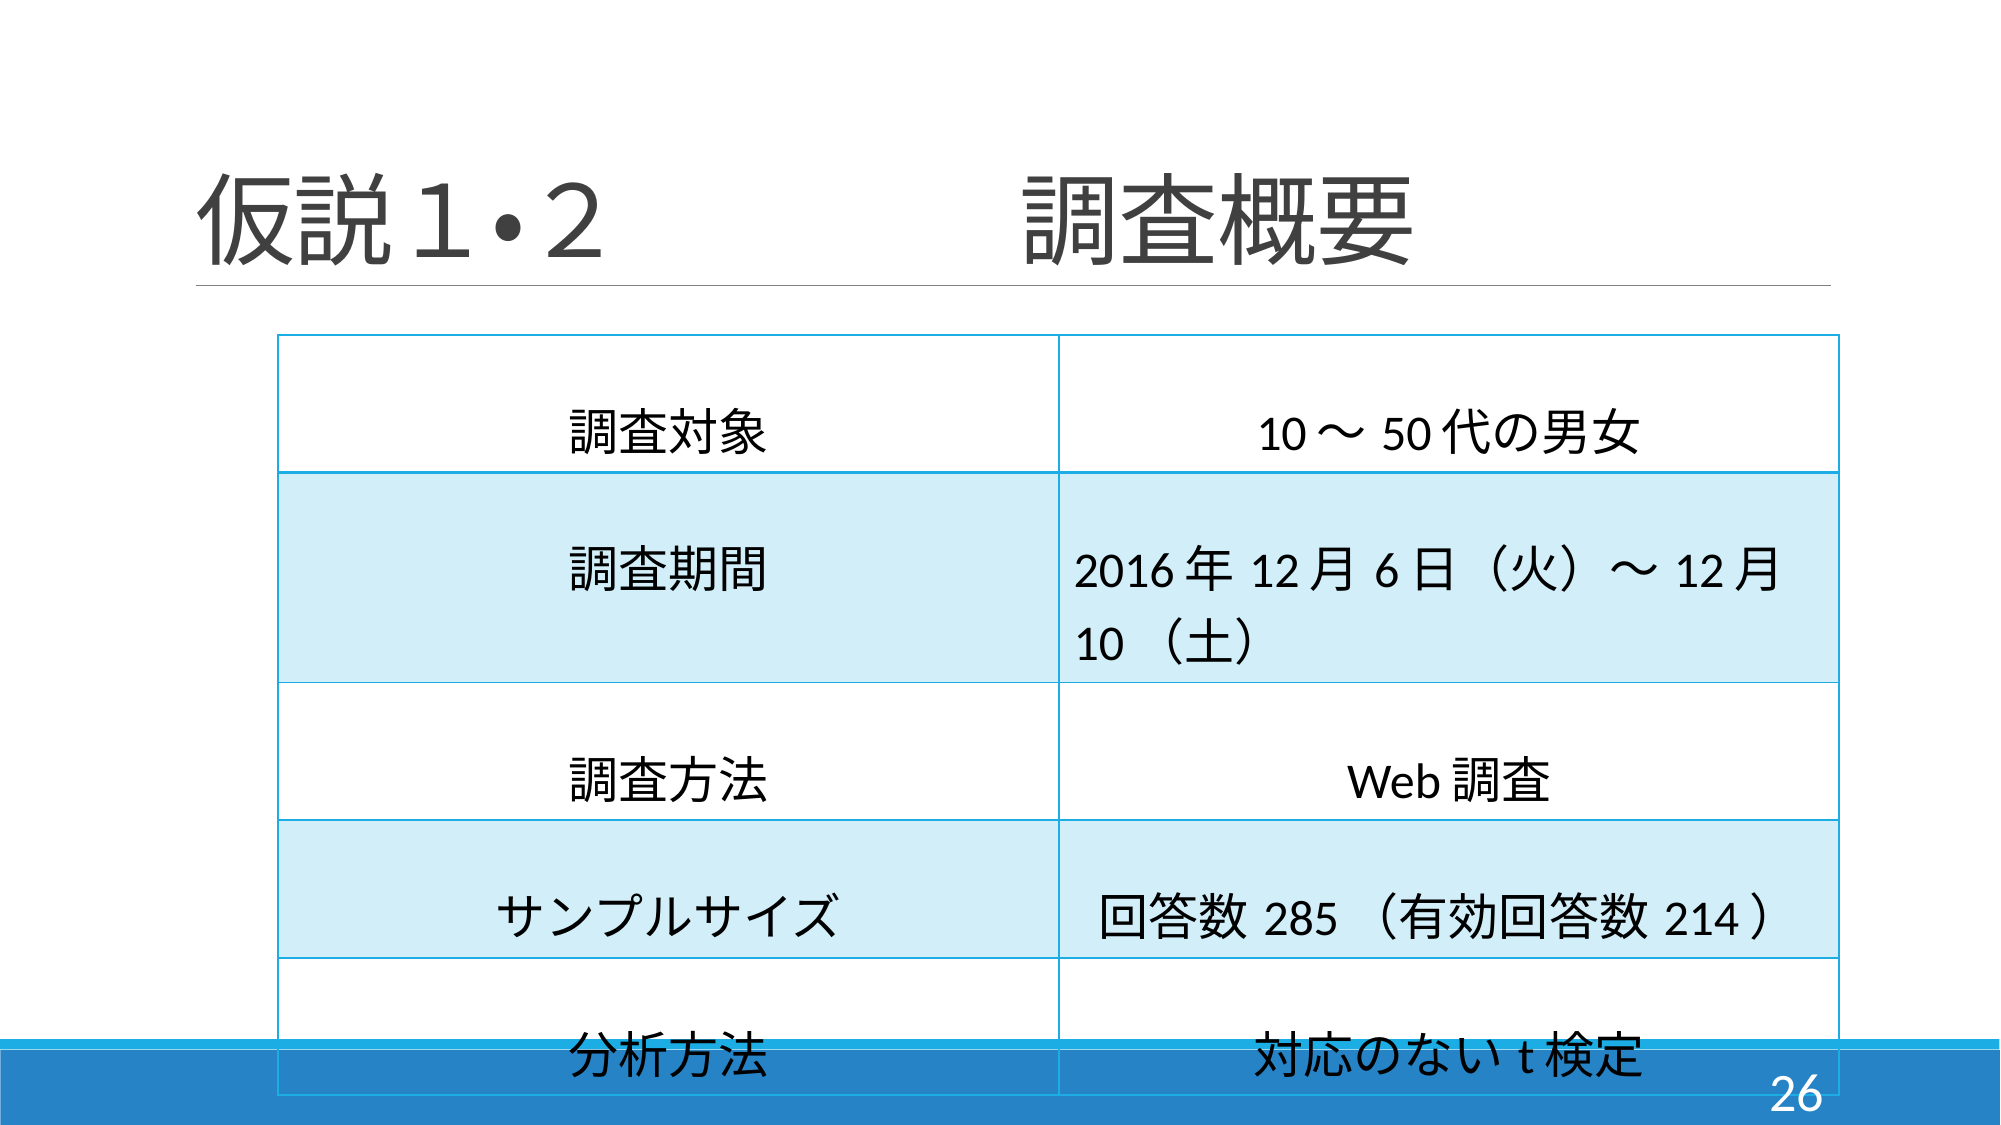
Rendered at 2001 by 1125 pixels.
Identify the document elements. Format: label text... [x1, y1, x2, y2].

table_cell 対応のないt検定 [1060, 959, 1838, 1094]
table_cell 分析方法 [279, 959, 1058, 1094]
table_cell サンプルサイズ [279, 821, 1058, 957]
table_header 10〜50代の男女 [1060, 336, 1838, 471]
table_header 調査対象 [279, 336, 1058, 471]
table_cell 回答数285（有効回答数214） [1060, 821, 1838, 957]
table_cell Web調査 [1060, 683, 1838, 819]
table_cell 調査方法 [279, 683, 1058, 819]
slide_number 26 [1624, 1059, 1840, 1120]
table_cell 調査期間 [279, 474, 1058, 682]
table_cell 2016年12月6日（火）〜12月10（土） [1060, 474, 1838, 682]
title 仮説１・２ 調査概要 [180, 47, 1830, 285]
